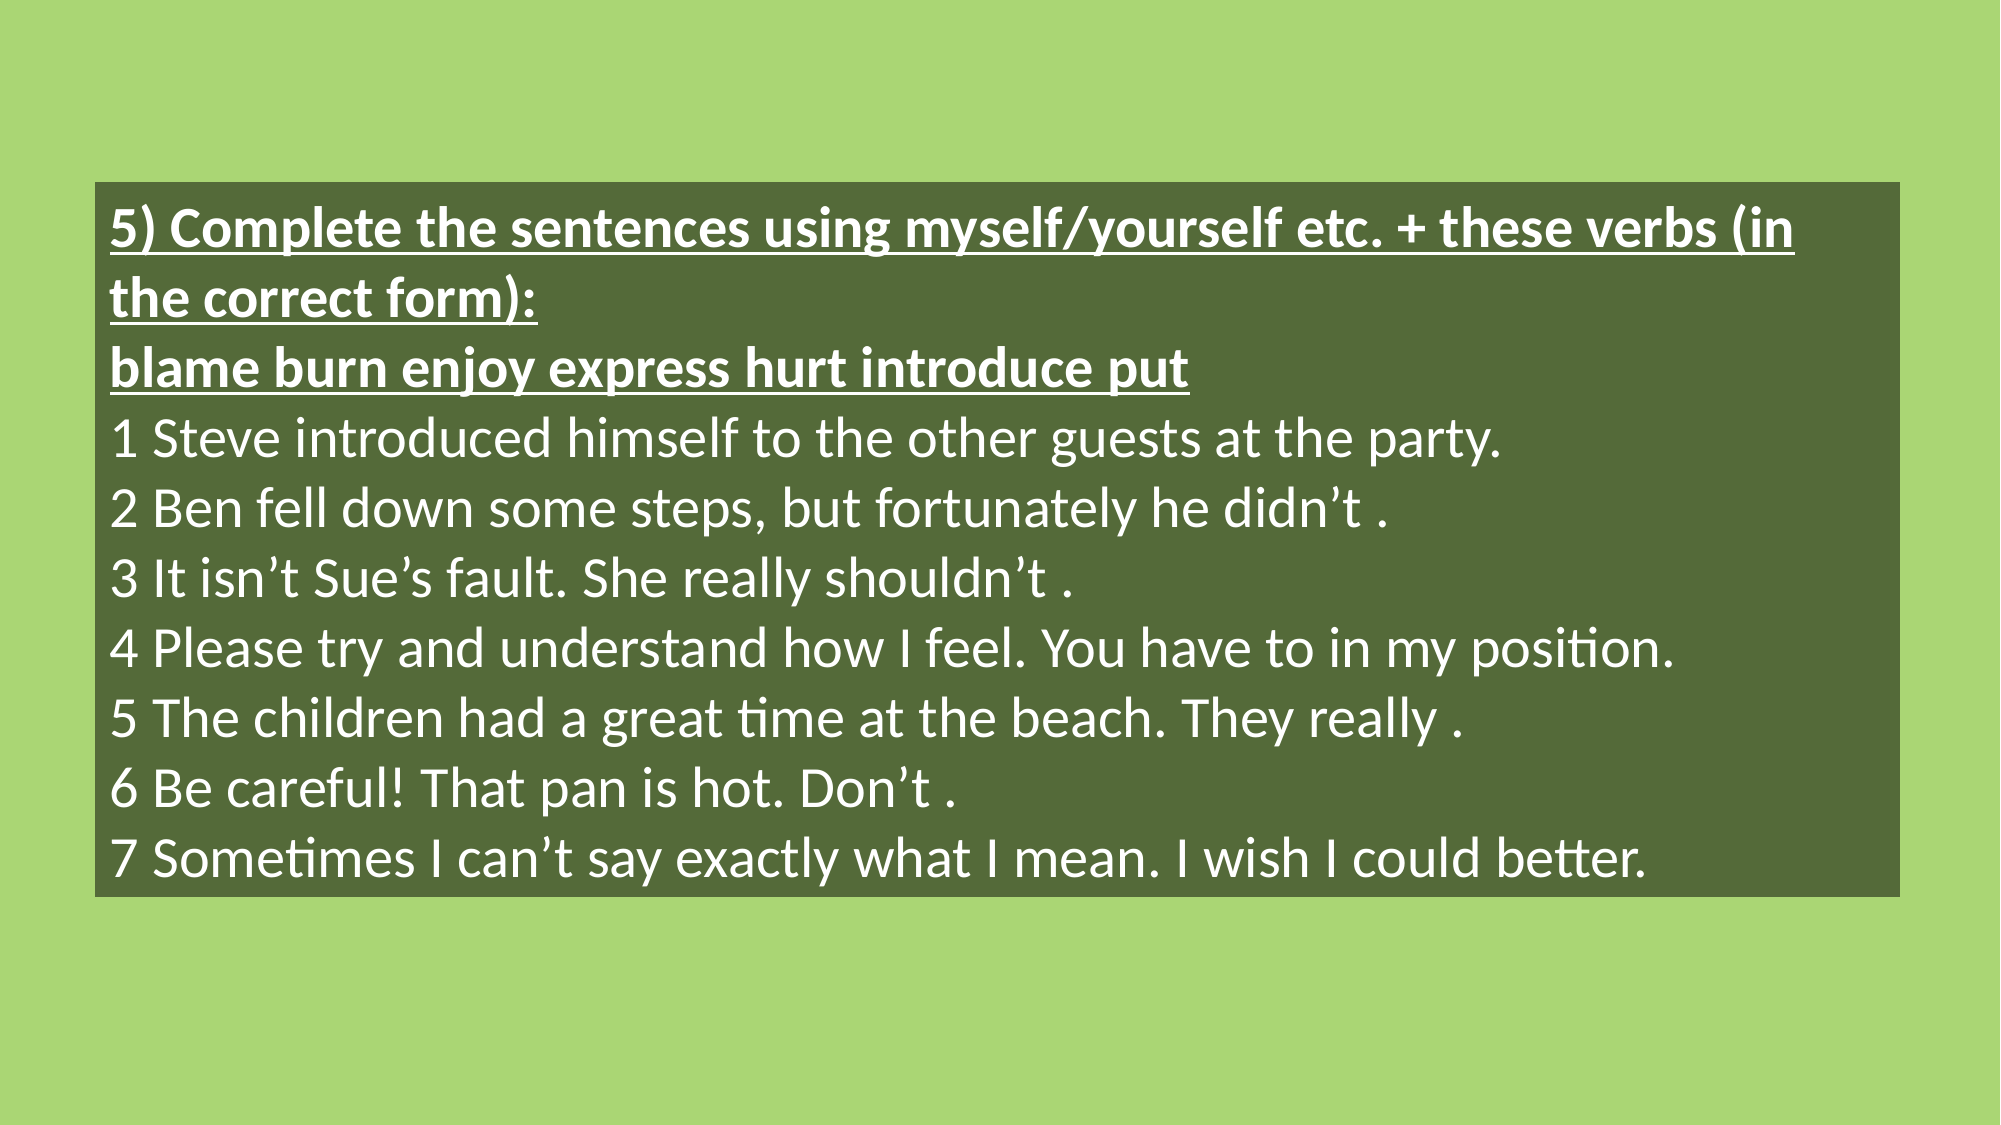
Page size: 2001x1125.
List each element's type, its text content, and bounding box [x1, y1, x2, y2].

text_box 5) Complete the sentences using myself/yourself etc. + these verbs (in the correct form): blame burn enjoy express hurt introduce put 1 Steve introduced himself to the other guests at the party. 2 Ben fell down some steps, but fortunately he didn’t . 3 It isn’t Sue’s fault. She really shouldn’t . 4 Please try and understand how I feel. You have to in my position. 5 The children had a great time at the beach. They really . 6 Be careful! That pan is hot. Don’t . 7 Sometimes I can’t say exactly what I mean. I wish I could better. [95, 182, 1900, 897]
